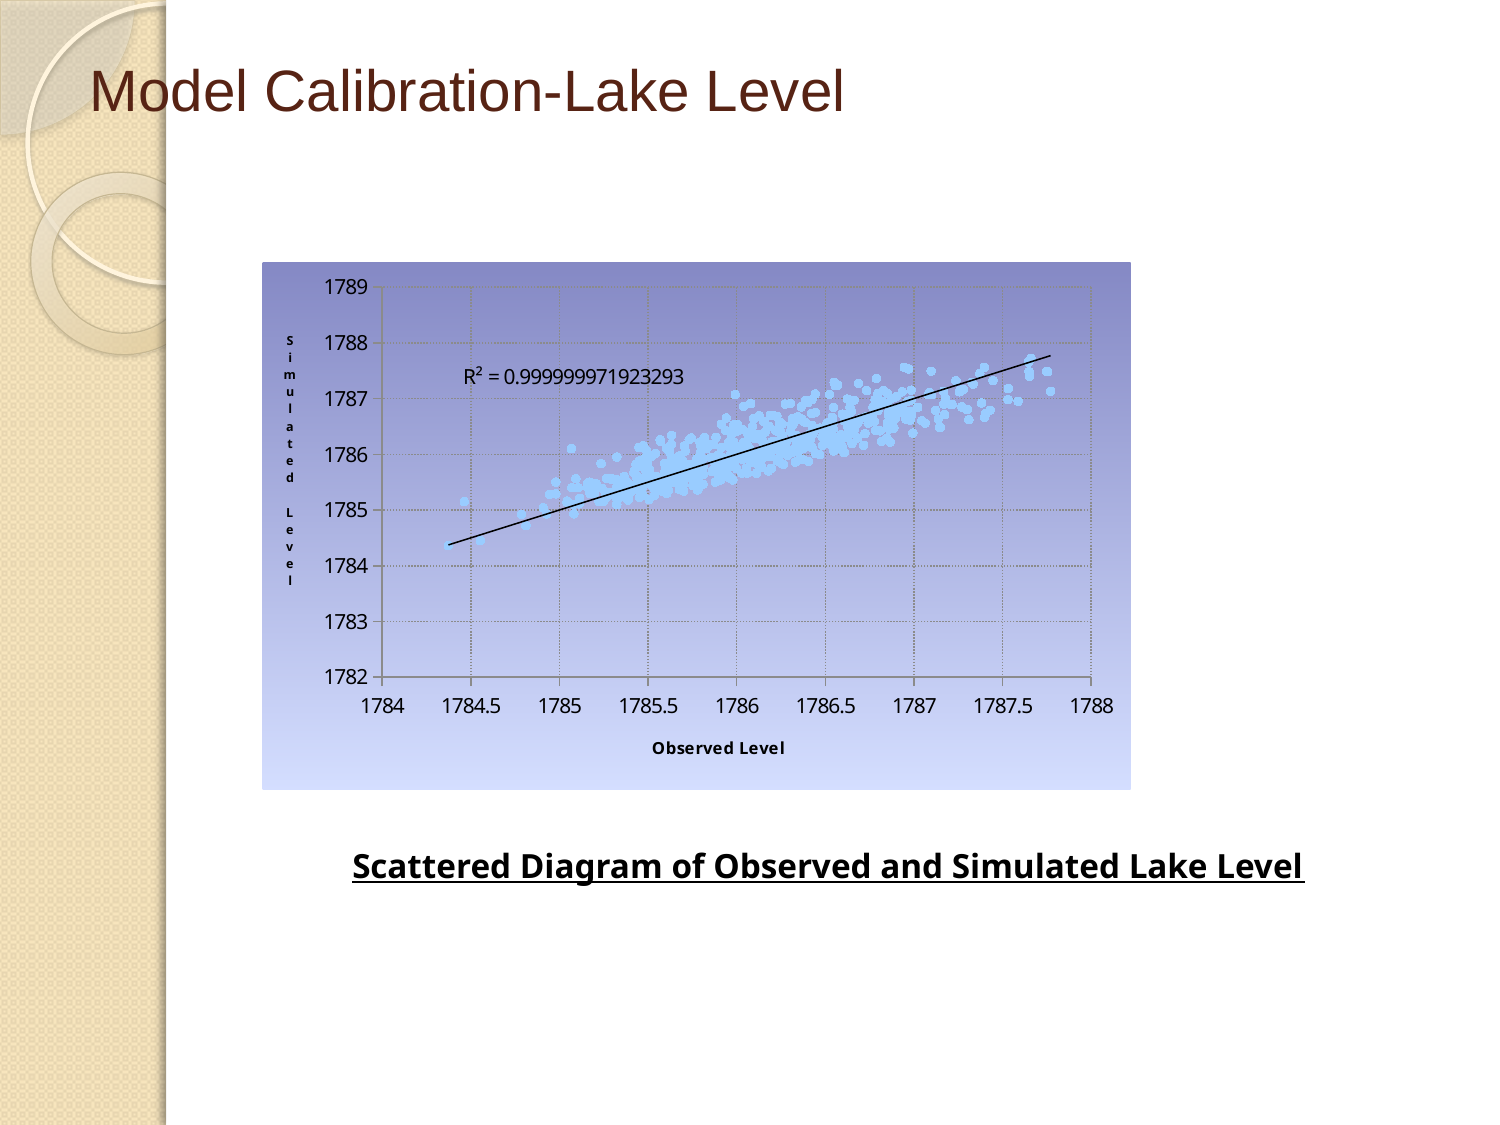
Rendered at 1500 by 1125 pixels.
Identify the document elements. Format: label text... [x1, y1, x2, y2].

text_box Scattered Diagram of Observed and Simulated Lake Level [337, 837, 1325, 893]
chart [262, 262, 1131, 790]
title Model Calibration-Lake Level [75, 0, 1425, 190]
